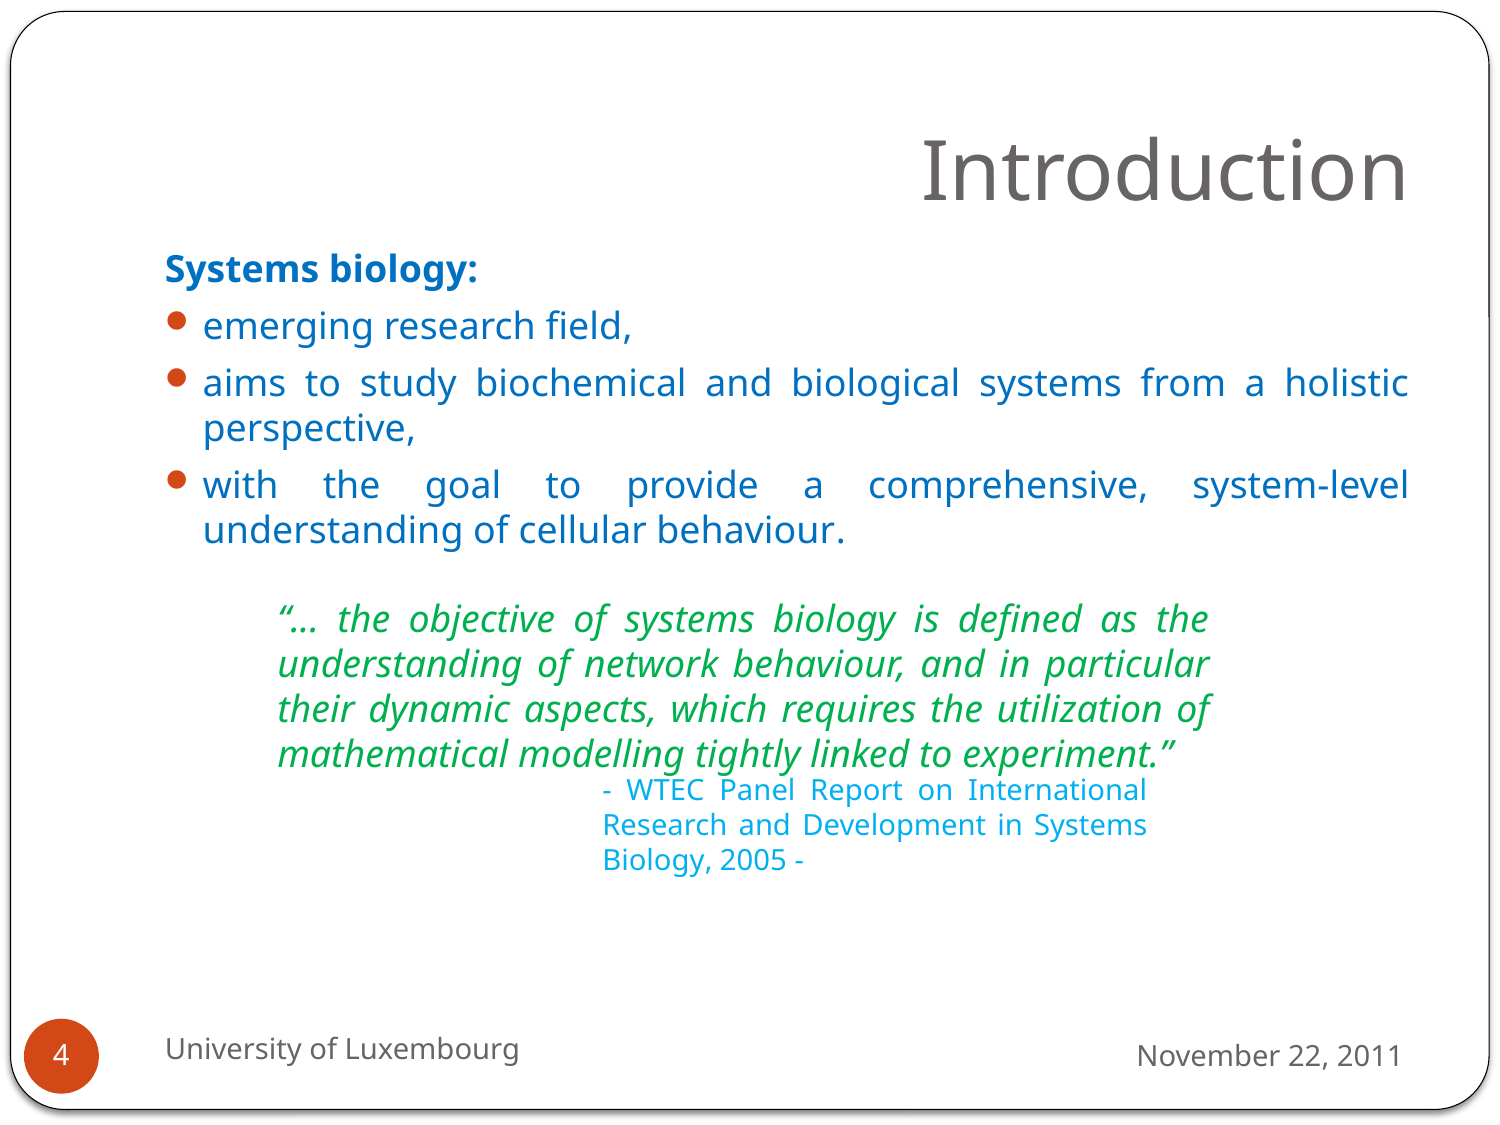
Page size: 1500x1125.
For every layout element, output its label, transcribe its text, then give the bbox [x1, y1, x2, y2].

list Systems biology: emerging research field, aims to study biochemical and biological systems from a holistic perspective, with the goal to provide a comprehensive, system-level understanding of cellular behaviour. [150, 237, 1425, 988]
slide_number 4 [23, 1018, 99, 1094]
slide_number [1012, 1015, 1419, 1094]
text_box “... the objective of systems biology is defined as the understanding of network behaviour, and in particular their dynamic aspects, which requires the utilization of mathematical modelling tightly linked to experiment.” [262, 587, 1225, 783]
text_box - WTEC Panel Report on International Research and Development in Systems Biology, 2005 - [587, 764, 1163, 884]
footer University of Luxembourg [150, 1012, 800, 1088]
title Introduction [150, 45, 1425, 233]
